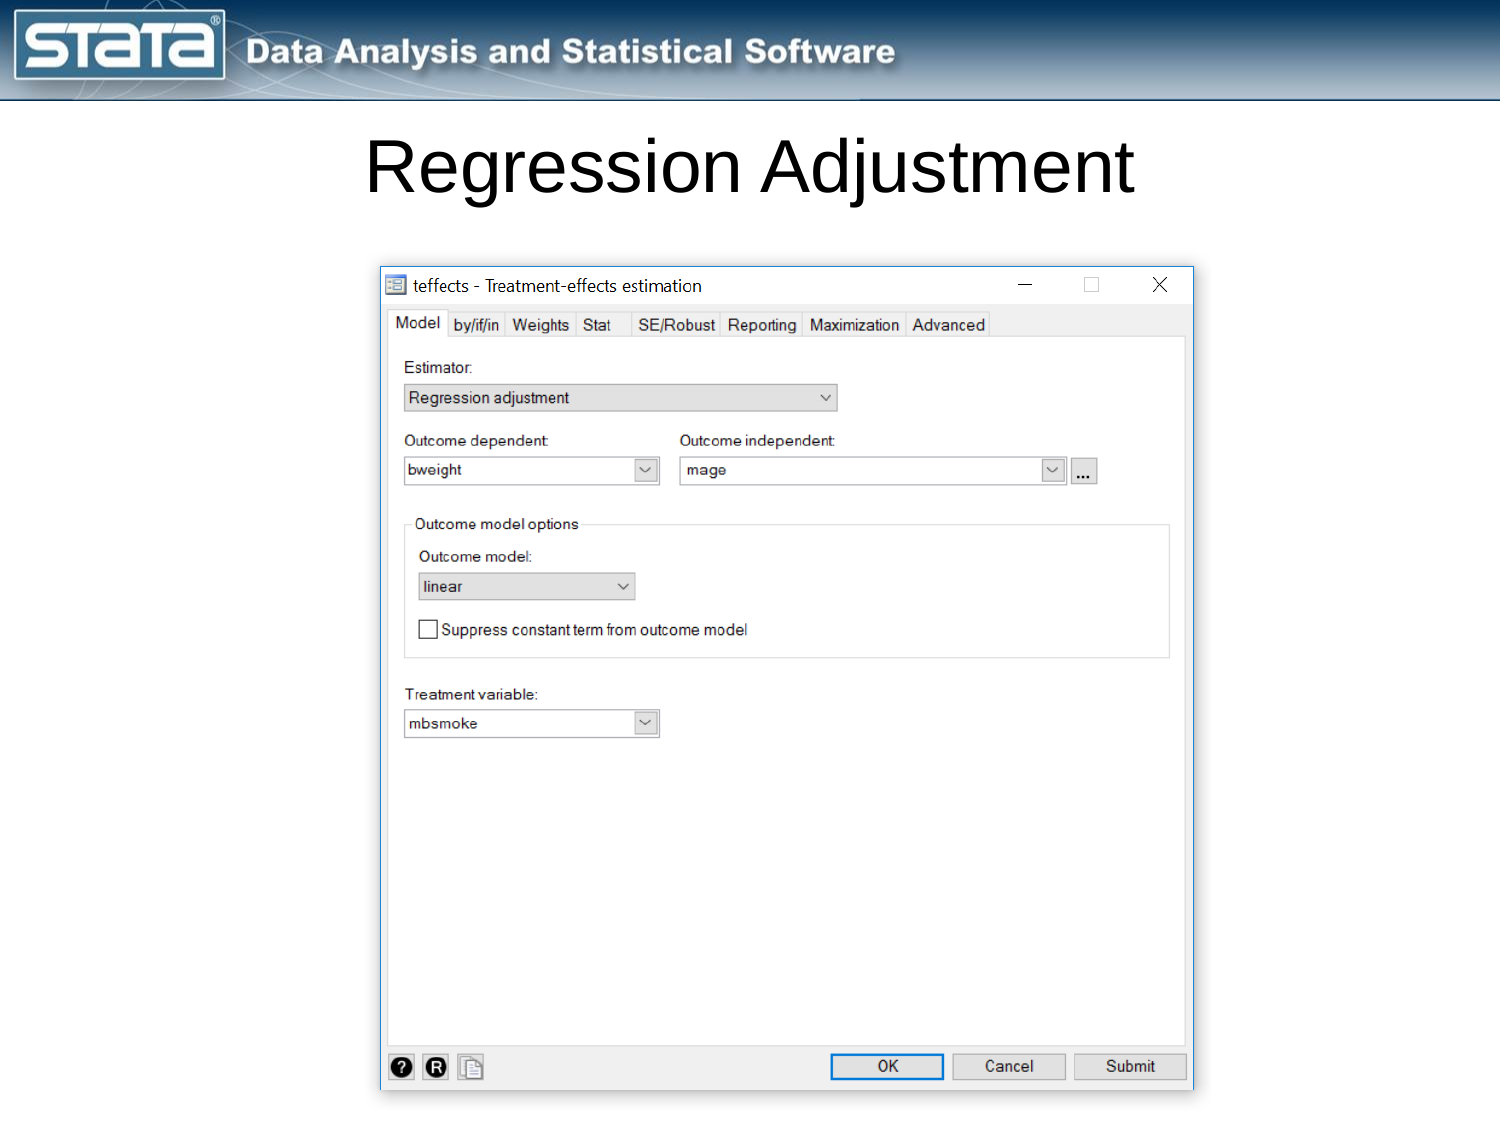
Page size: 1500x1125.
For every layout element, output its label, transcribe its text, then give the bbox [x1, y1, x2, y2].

picture [0, 0, 1500, 102]
title Regression Adjustment [0, 108, 1500, 225]
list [362, 249, 1211, 1113]
